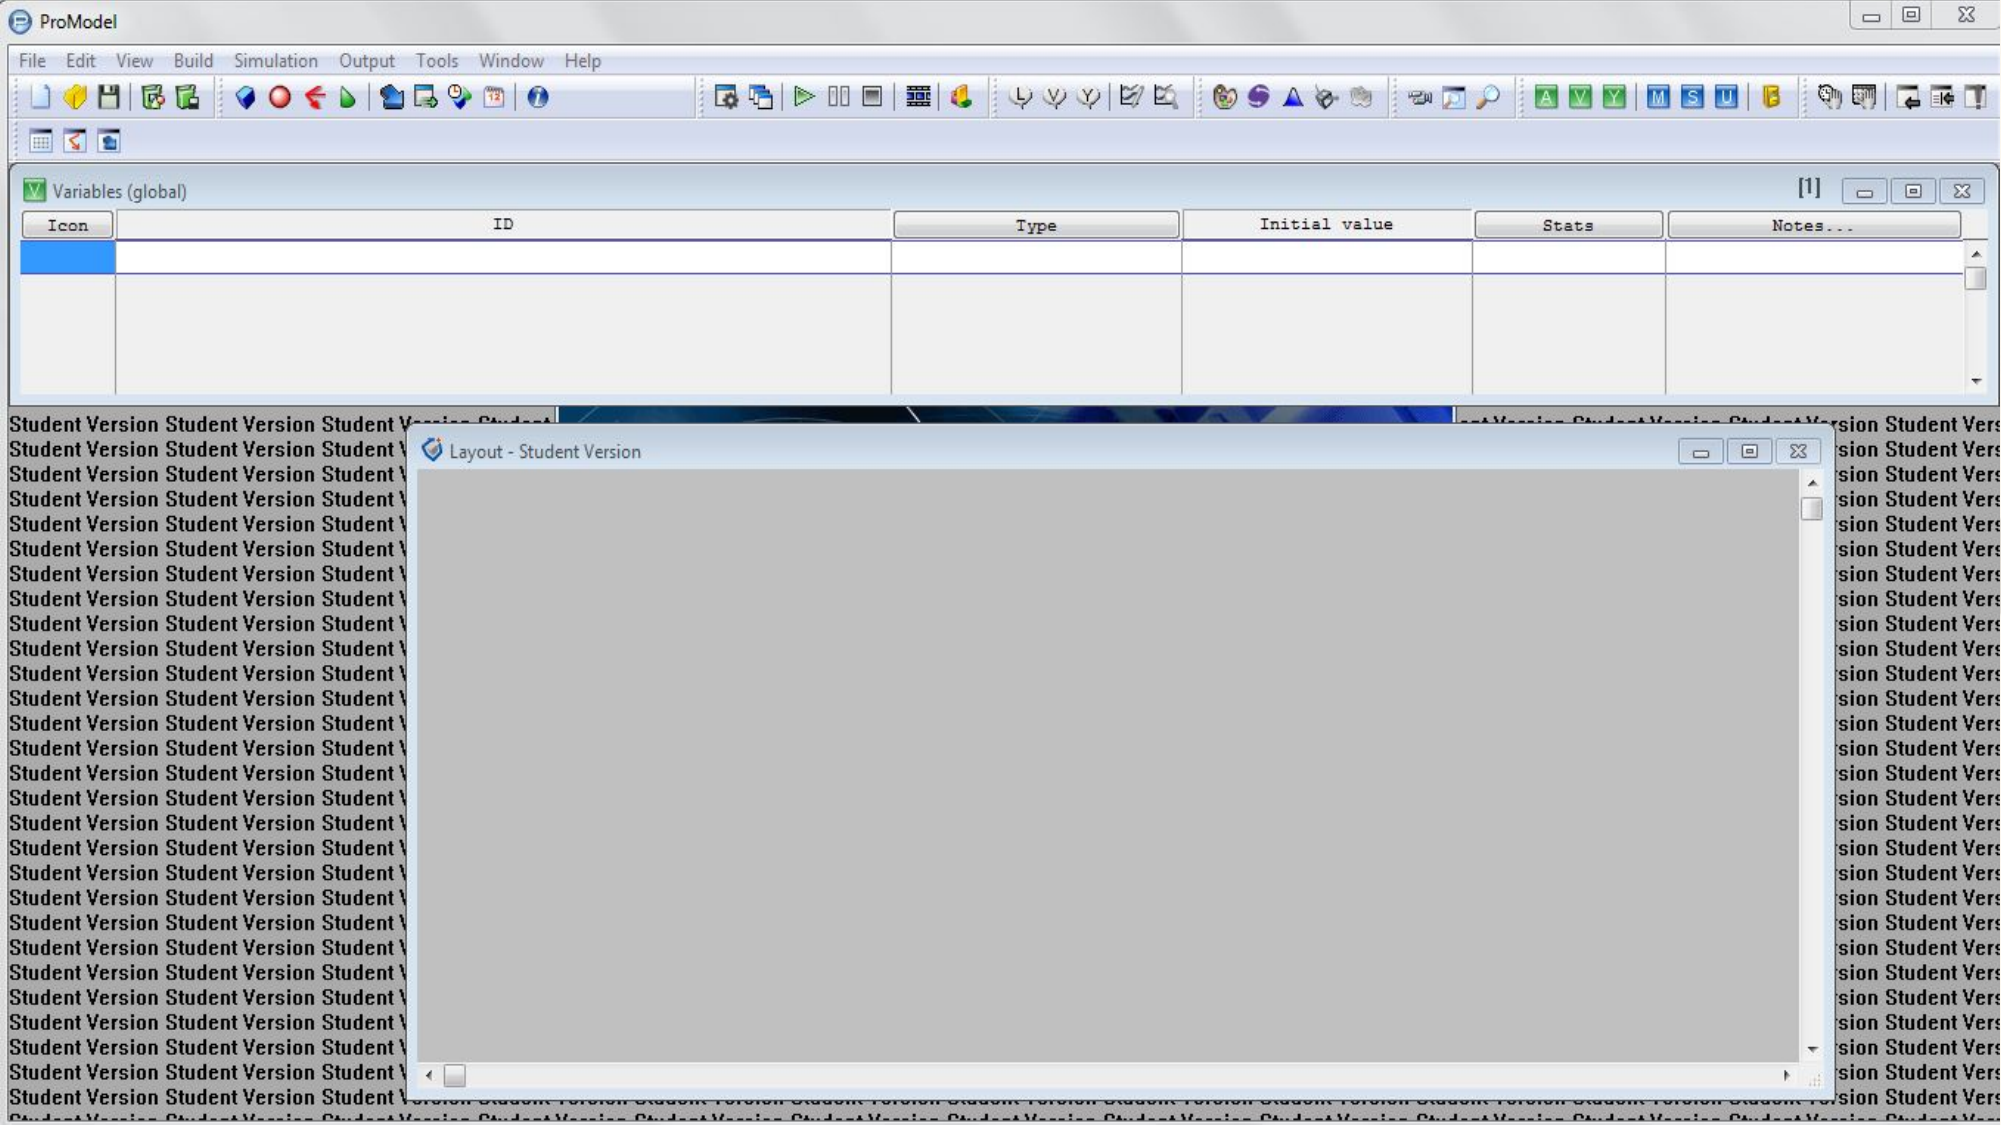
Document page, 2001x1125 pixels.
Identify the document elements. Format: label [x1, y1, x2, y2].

list [0, 0, 2000, 1125]
